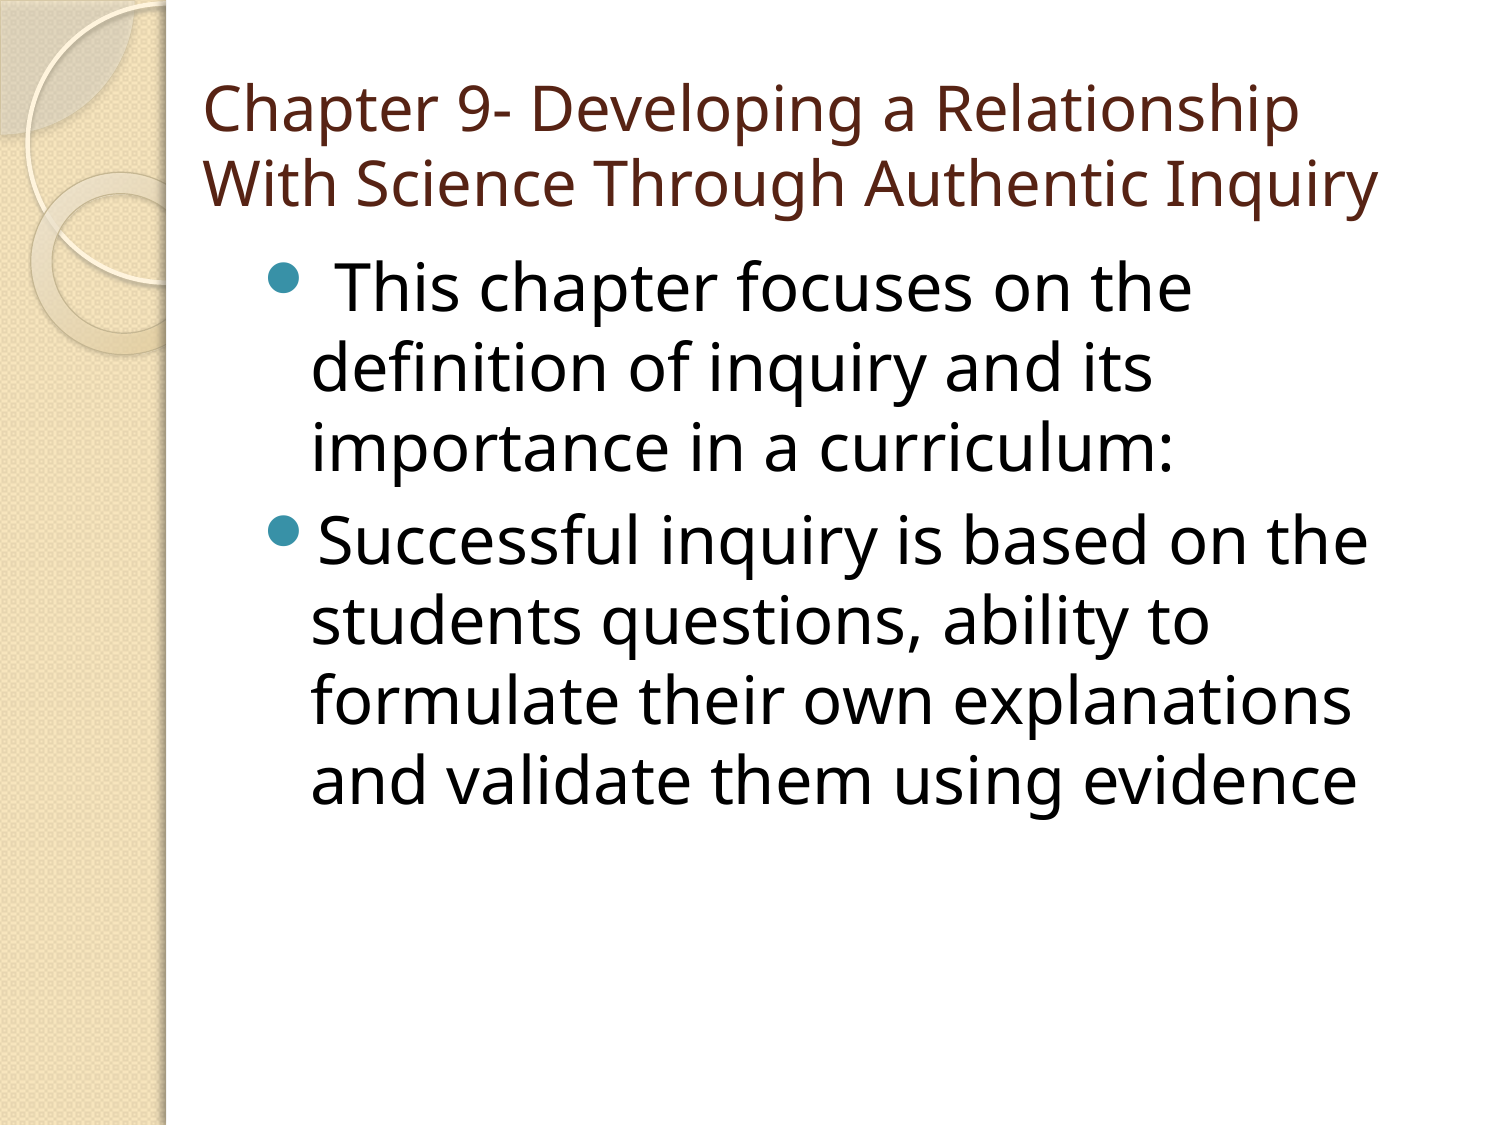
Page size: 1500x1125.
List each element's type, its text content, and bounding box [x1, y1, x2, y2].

title Chapter 9- Developing a Relationship With Science Through Authentic Inquiry [187, 50, 1418, 238]
list This chapter focuses on the definition of inquiry and its importance in a curriculum: Successful inquiry is based on the students questions, ability to formulate their own explanations and validate them using evidence [235, 237, 1466, 1025]
